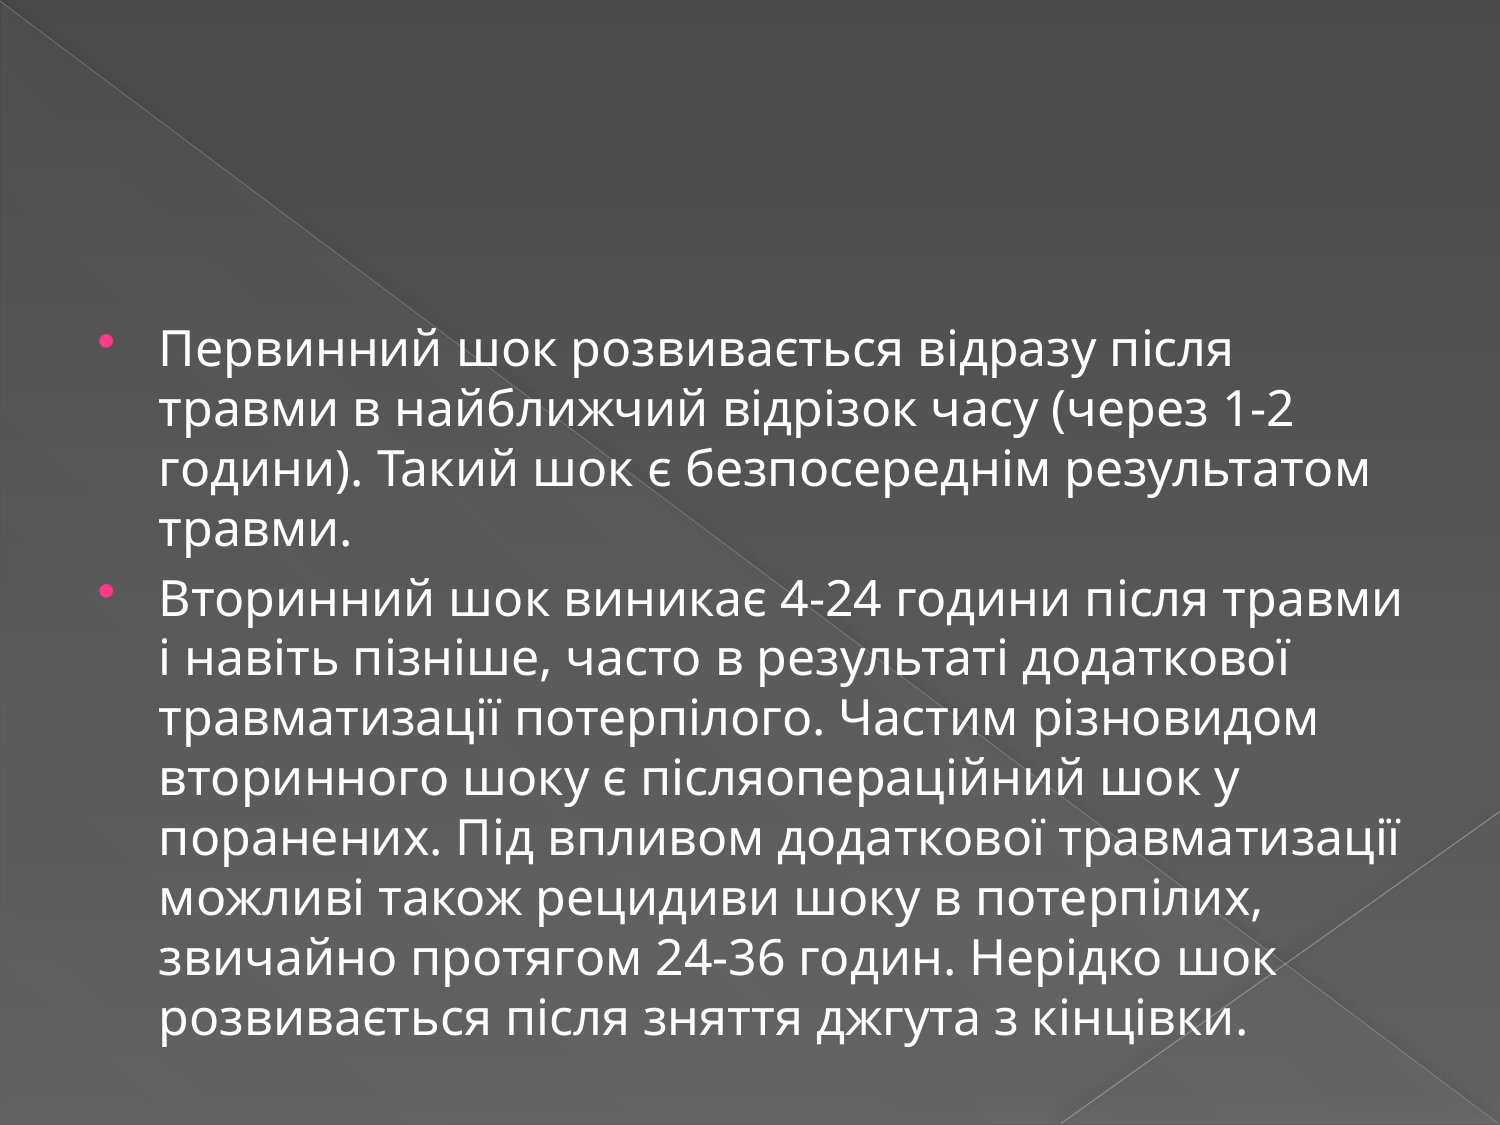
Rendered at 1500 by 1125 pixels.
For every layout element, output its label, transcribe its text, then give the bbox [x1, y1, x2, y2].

list Первинний шок розвивається відразу після травми в найближчий відрізок часу (через 1-2 години). Такий шок є безпосереднім результатом травми. Вторинний шок виникає 4-24 години після травми і навіть пізніше, часто в результаті додаткової травматизації потерпілого. Частим різновидом вторинного шоку є післяопераційний шок у поранених. Під впливом додаткової травматизації можливі також рецидиви шоку в потерпілих, звичайно протягом 24-36 годин. Нерідко шок розвивається після зняття джгута з кінцівки. [75, 308, 1425, 1059]
